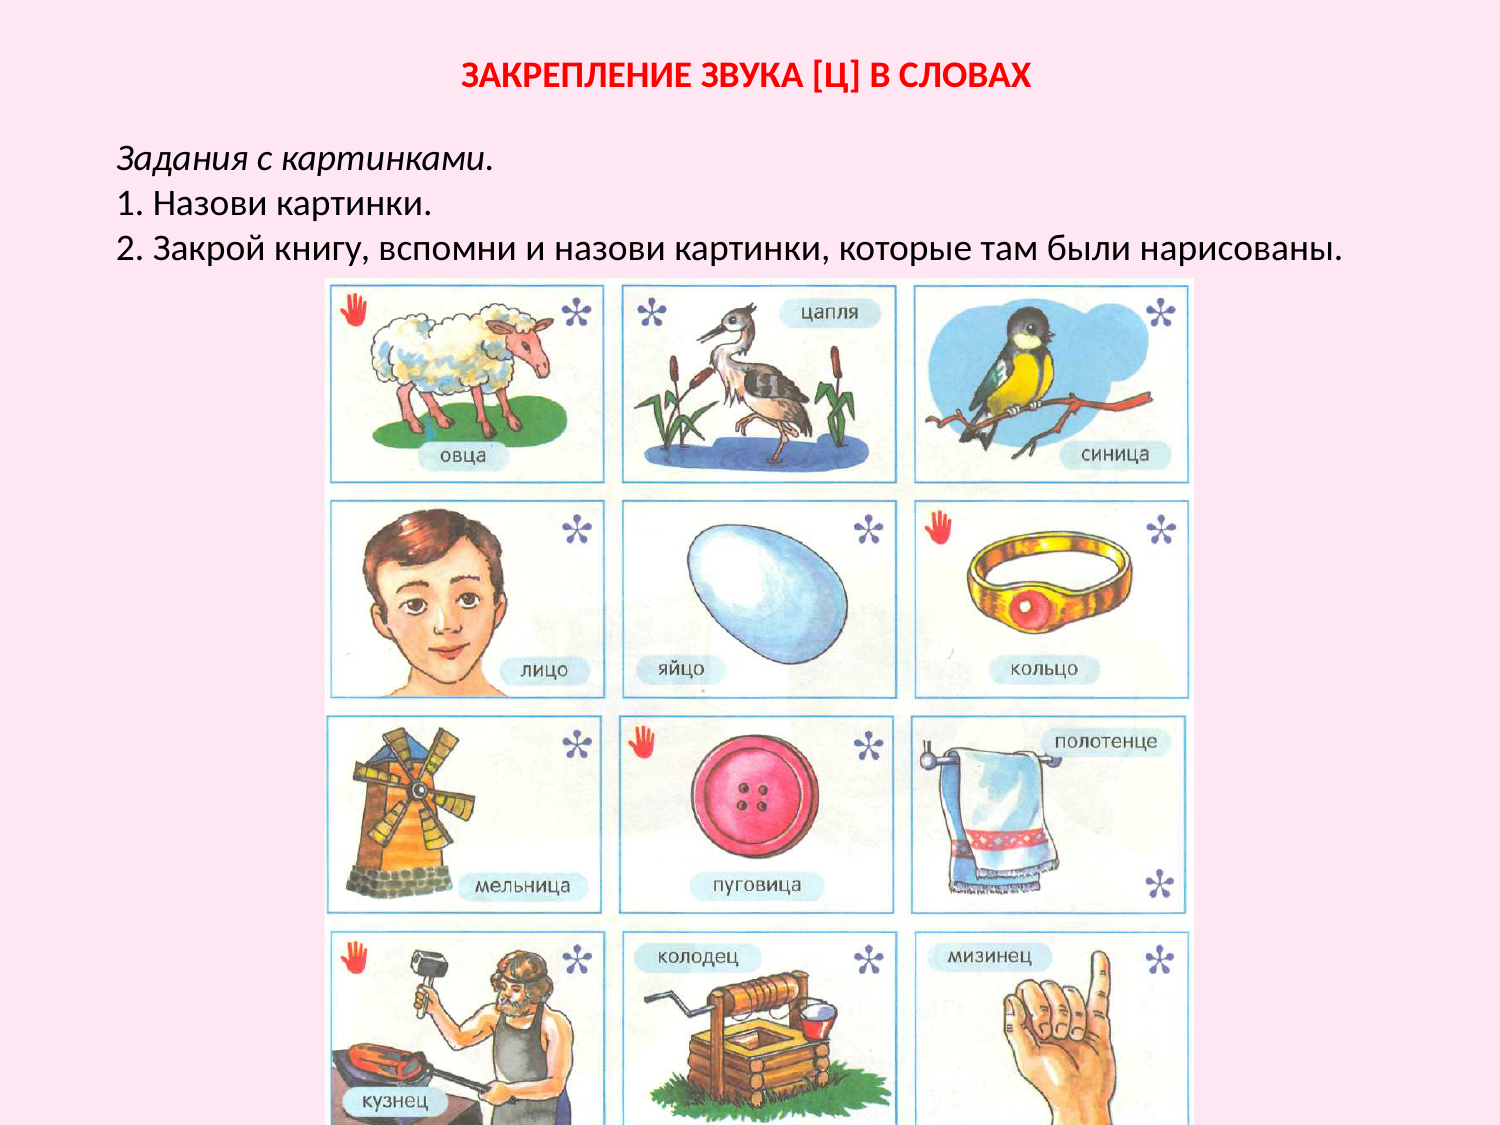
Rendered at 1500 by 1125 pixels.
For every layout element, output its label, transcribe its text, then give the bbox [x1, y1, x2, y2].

text_box ЗАКРЕПЛЕНИЕ ЗВУКА [Ц] В СЛОВАХ [446, 75, 1047, 103]
picture [324, 278, 1195, 1125]
text_box Задания с картинками. 1. Назови картинки. 2. Закрой книгу, вспомни и назови картинки, которые там были нарисованы. [64, 125, 1447, 321]
text_box [0, 0, 1500, 75]
